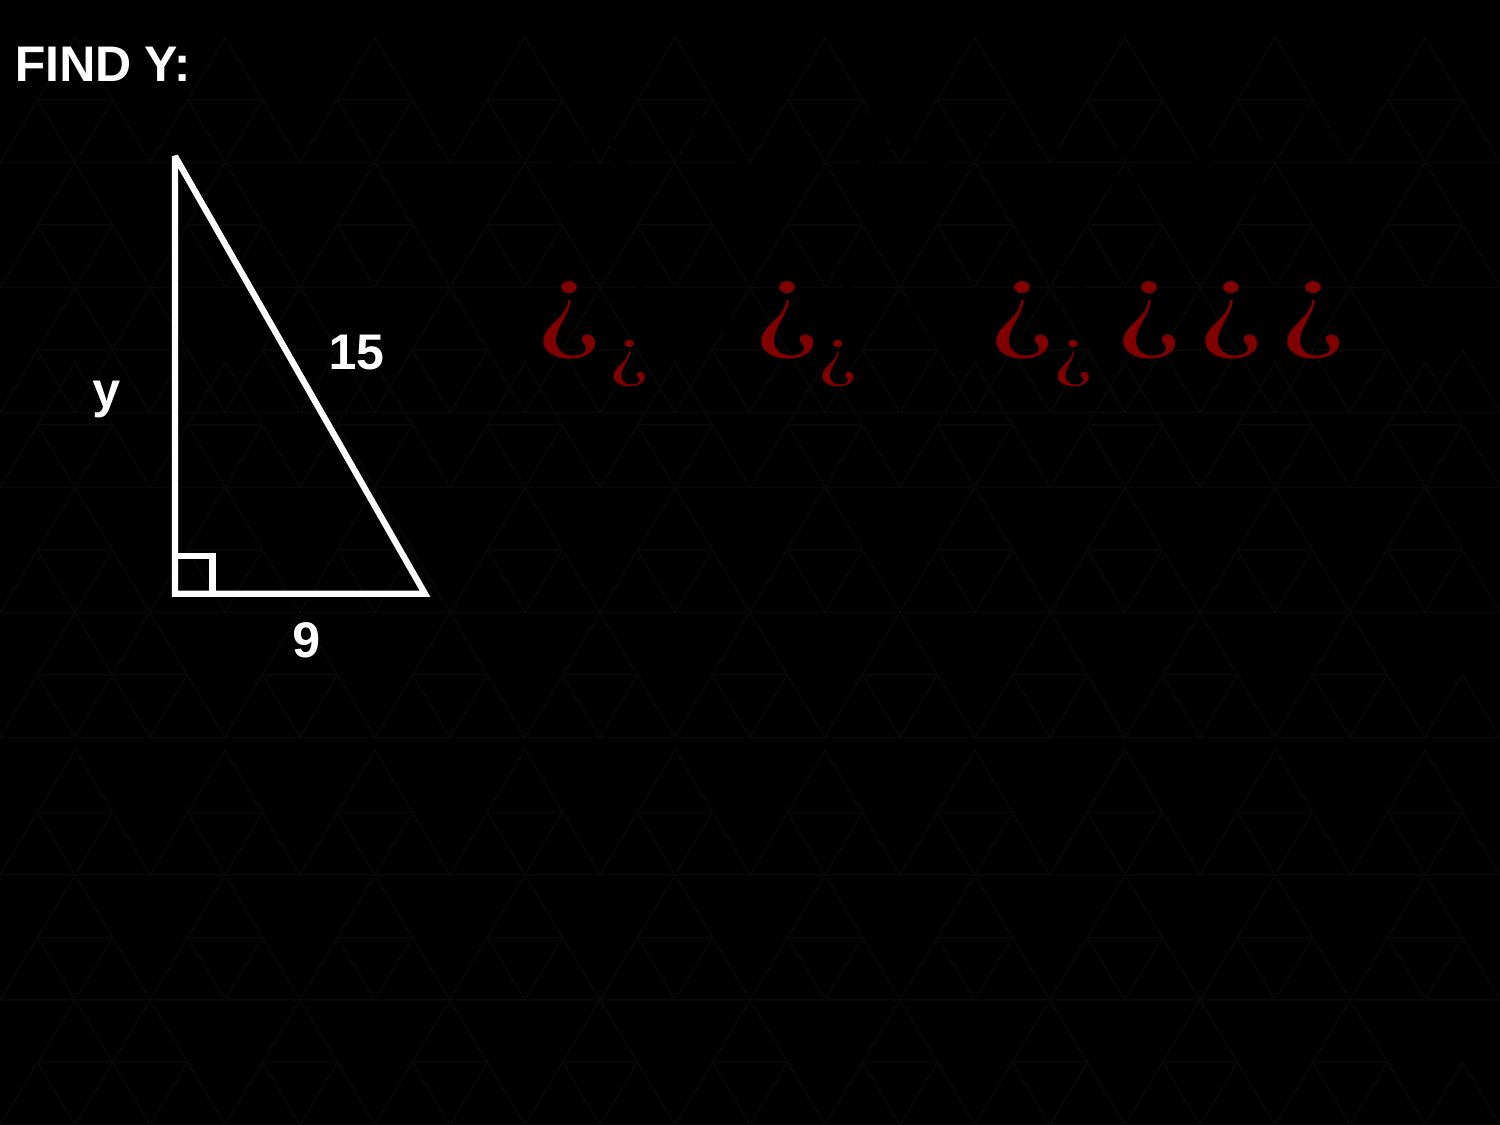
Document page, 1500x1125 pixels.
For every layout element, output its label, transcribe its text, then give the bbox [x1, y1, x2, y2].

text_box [174, 155, 426, 594]
text_box 9 [249, 602, 363, 682]
text_box FIND Y: [0, 5, 1500, 119]
text_box y [50, 343, 163, 432]
